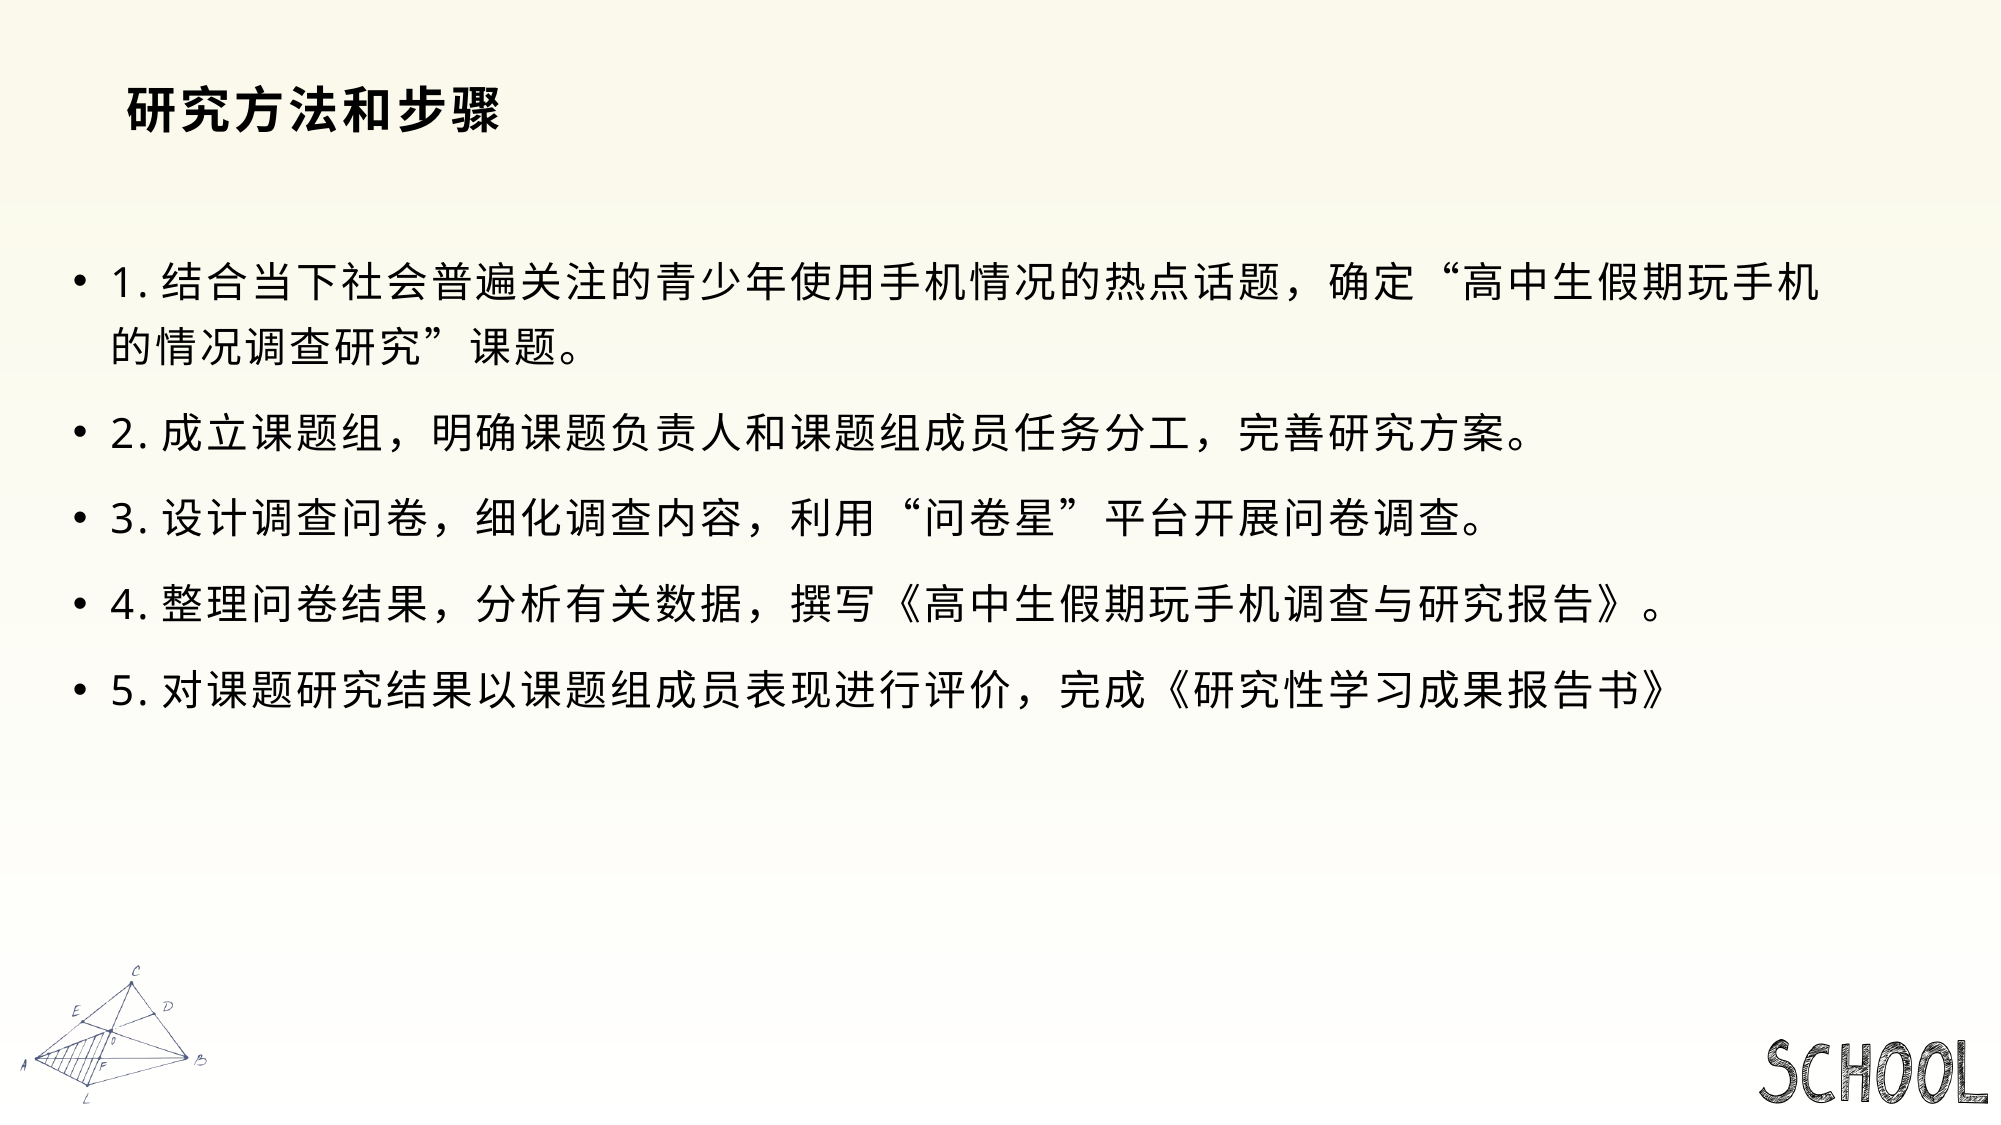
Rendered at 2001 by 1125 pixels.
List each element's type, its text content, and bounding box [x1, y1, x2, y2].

picture [1759, 1039, 1988, 1104]
picture [20, 965, 207, 1104]
list 1.结合当下社会普遍关注的青少年使用手机情况的热点话题，确定“高中生假期玩手机的情况调查研究”课题。 2.成立课题组，明确课题负责人和课题组成员任务分工，完善研究方案。 3.设计调查问卷，细化调查内容，利用“问卷星”平台开展问卷调查。 4.整理问卷结果，分析有关数据，撰写《高中生假期玩手机调查与研究报告》。 5.对课题研究结果以课题组成员表现进行评价，完成《研究性学习成果报告书》 [56, 169, 1837, 1054]
title 研究方法和步骤 [109, 72, 1891, 146]
